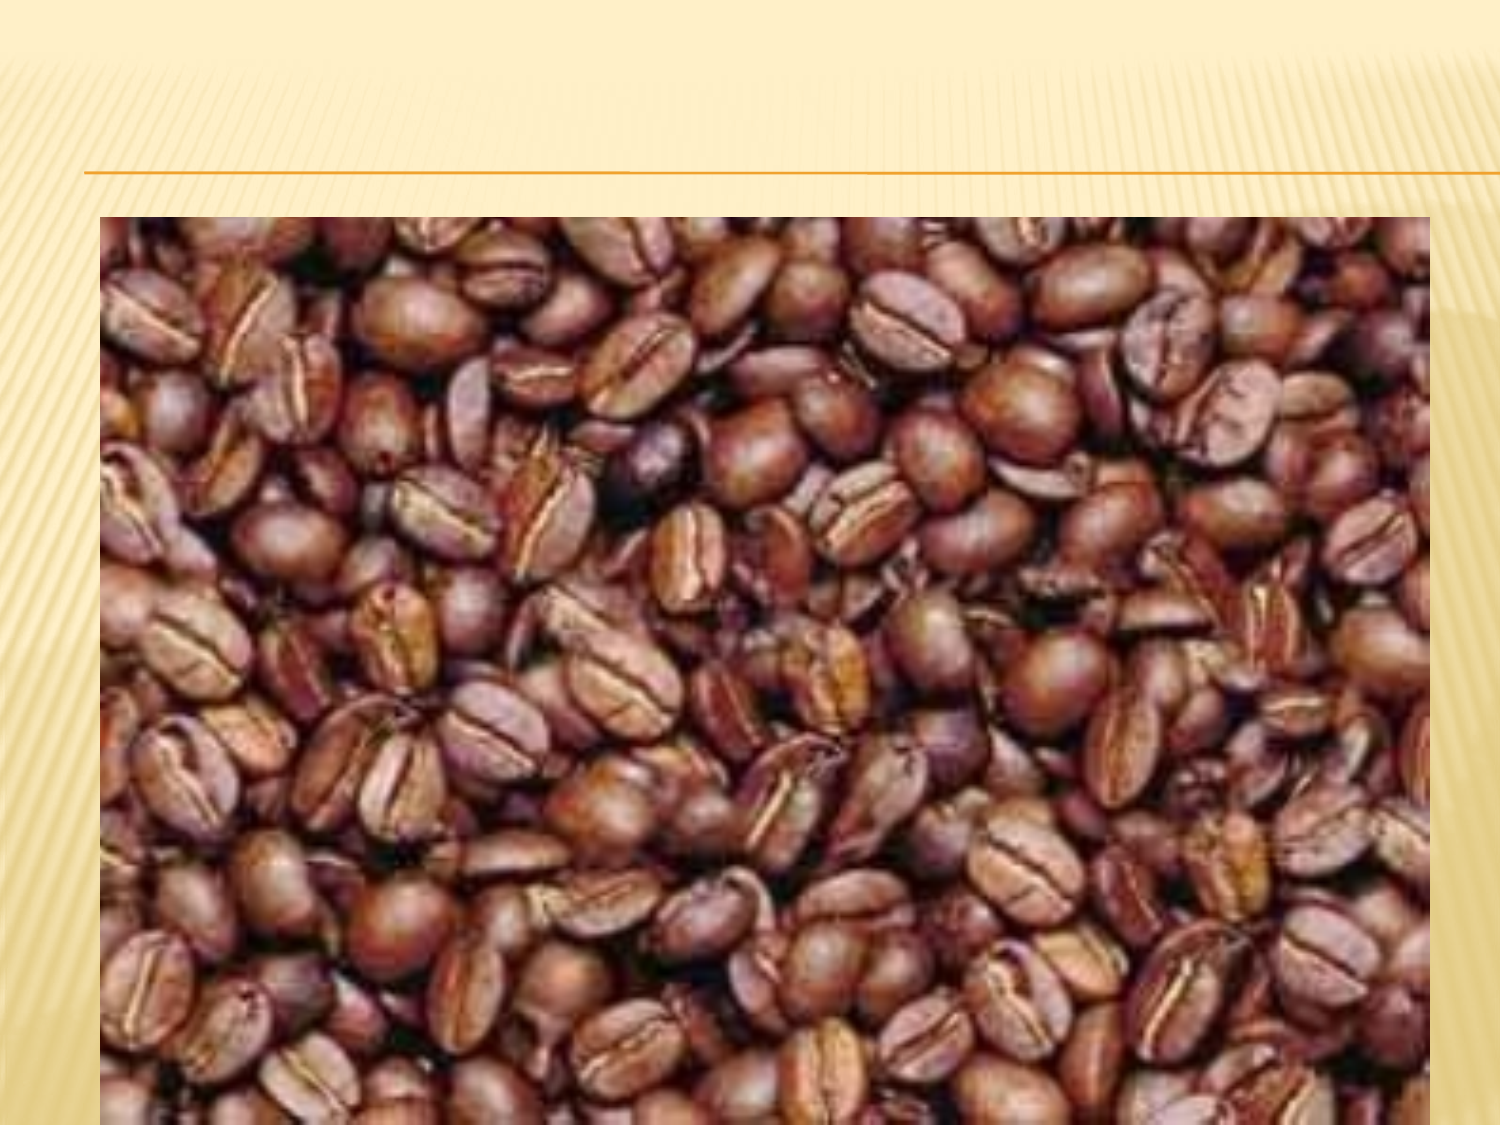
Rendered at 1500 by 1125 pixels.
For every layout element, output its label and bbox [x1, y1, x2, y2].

list [100, 217, 1430, 1125]
